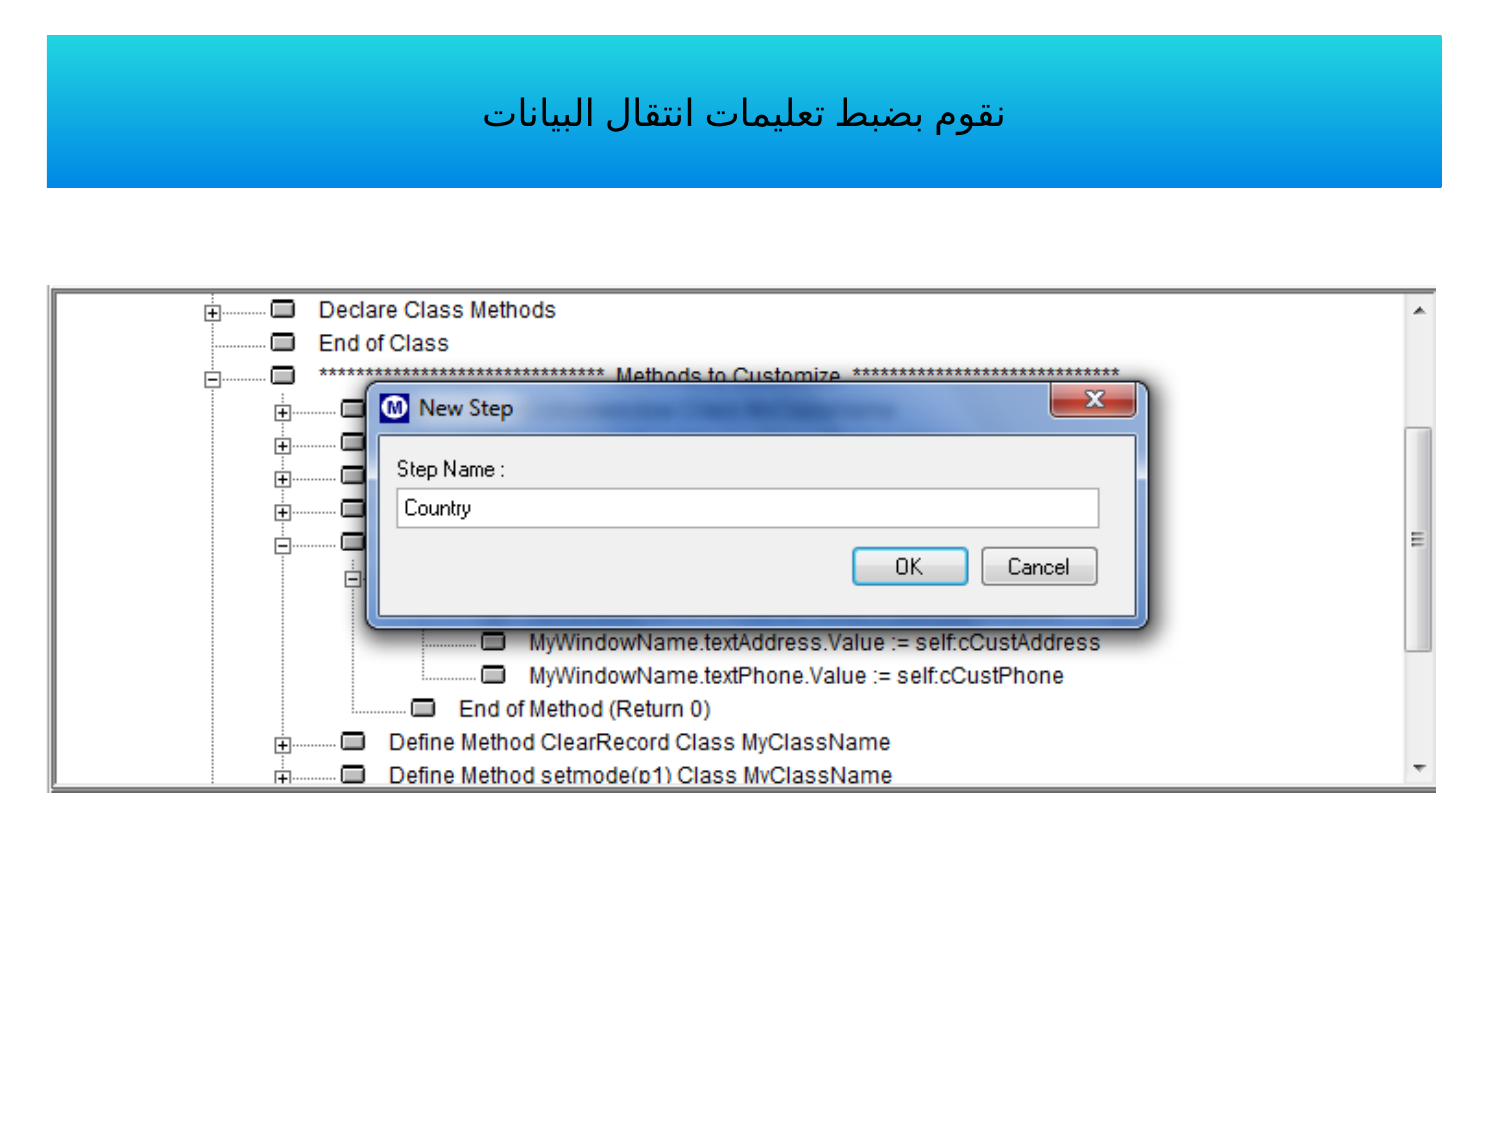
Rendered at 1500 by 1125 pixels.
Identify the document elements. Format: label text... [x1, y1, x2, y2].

title نقوم بضبط تعليمات انتقال البيانات [46, 35, 1442, 188]
picture [46, 285, 1436, 793]
